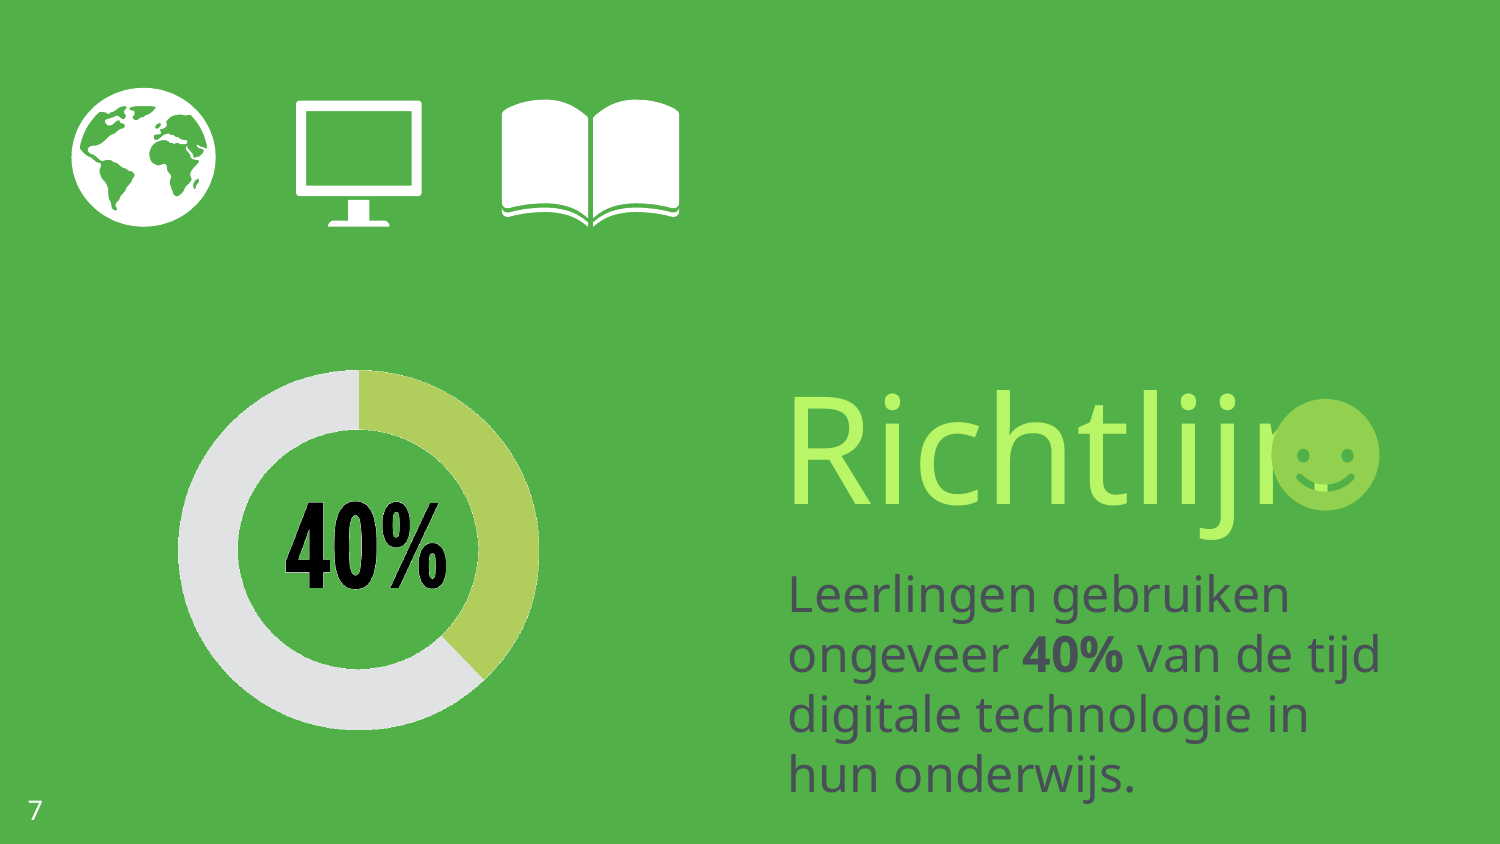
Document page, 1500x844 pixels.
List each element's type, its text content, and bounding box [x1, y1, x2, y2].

picture [178, 369, 539, 731]
subtitle Leerlingen gebruiken ongeveer 40% van de tijd digitale technologie in hun onderwijs. [765, 547, 1425, 676]
slide_number 7 [12, 779, 103, 844]
title Richtlijn [765, 359, 1425, 547]
text_box [71, 87, 216, 227]
text_box [1271, 398, 1380, 511]
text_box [501, 99, 680, 227]
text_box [295, 100, 422, 228]
